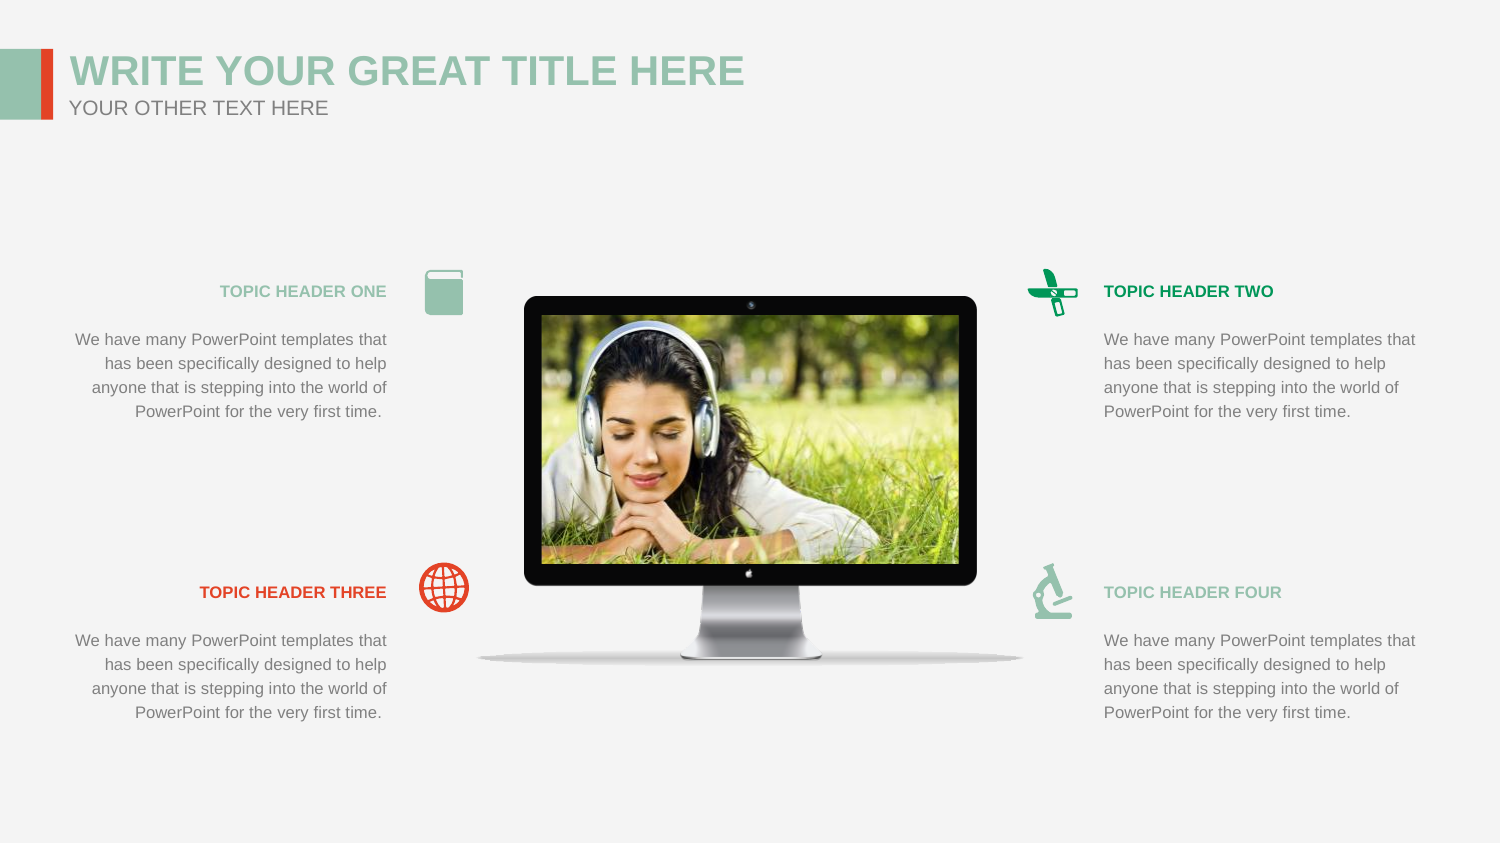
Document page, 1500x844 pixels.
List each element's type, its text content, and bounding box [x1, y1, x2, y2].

text_box TOPIC HEADER THREE We have many PowerPoint templates that has been specifically designed to help anyone that is stepping into the world of PowerPoint for the very first time. [68, 578, 388, 722]
text_box TOPIC HEADER ONE We have many PowerPoint templates that has been specifically designed to help anyone that is stepping into the world of PowerPoint for the very first time. [68, 277, 388, 421]
text_box [419, 562, 469, 613]
text_box [424, 269, 463, 316]
text_box YOUR OTHER TEXT HERE [54, 86, 344, 127]
text_box [1032, 563, 1073, 619]
text_box WRITE YOUR GREAT TITLE HERE [55, 36, 761, 102]
text_box TOPIC HEADER TWO We have many PowerPoint templates that has been specifically designed to help anyone that is stepping into the world of PowerPoint for the very first time. [1103, 277, 1423, 421]
text_box TOPIC HEADER FOUR We have many PowerPoint templates that has been specifically designed to help anyone that is stepping into the world of PowerPoint for the very first time. [1103, 578, 1423, 722]
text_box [0, 48, 54, 120]
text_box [1027, 268, 1078, 317]
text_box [475, 296, 1025, 666]
